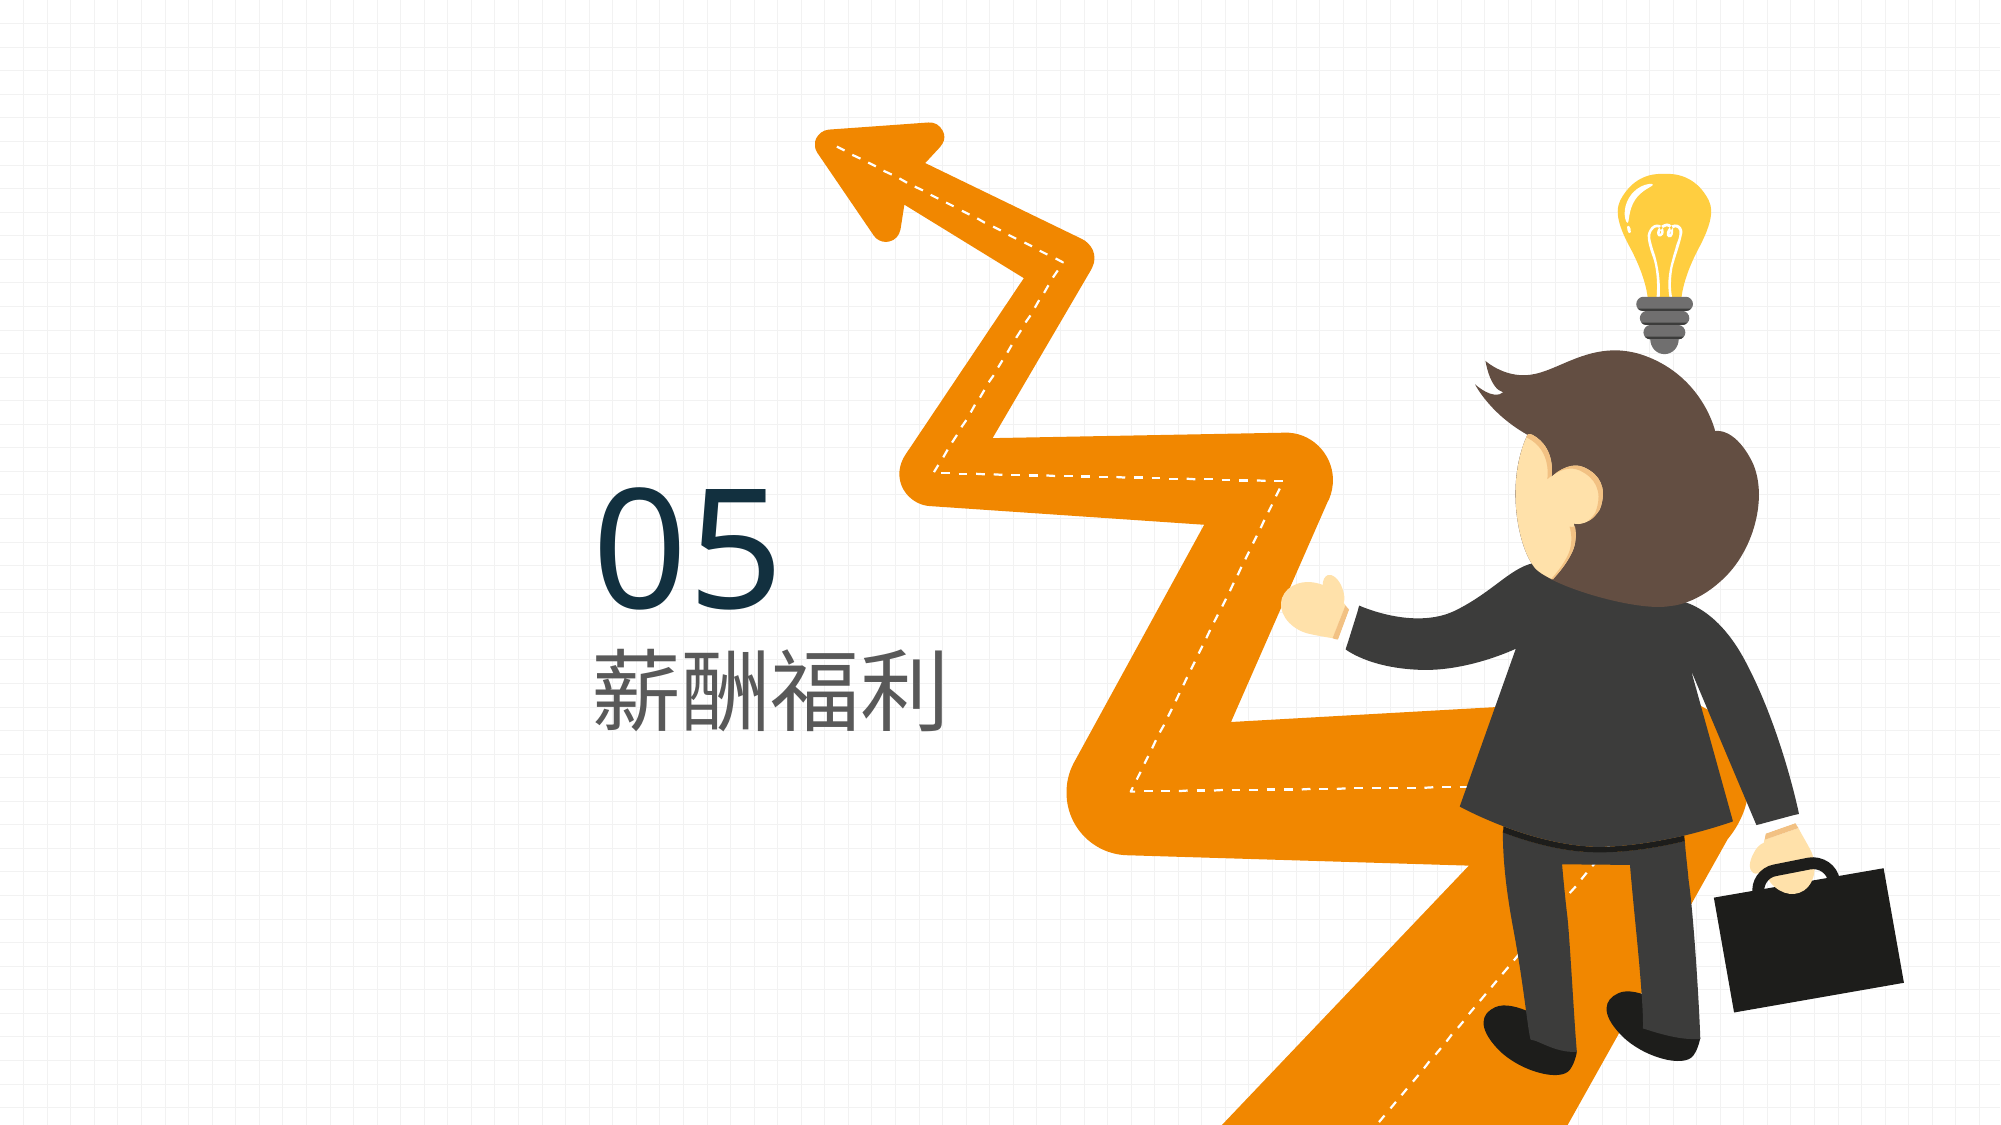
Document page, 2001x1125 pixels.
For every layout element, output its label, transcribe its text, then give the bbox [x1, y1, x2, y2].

text_box 05 [592, 441, 784, 634]
picture [814, 121, 1749, 1125]
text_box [1277, 172, 1904, 1083]
text_box 薪酬福利 [541, 634, 814, 743]
